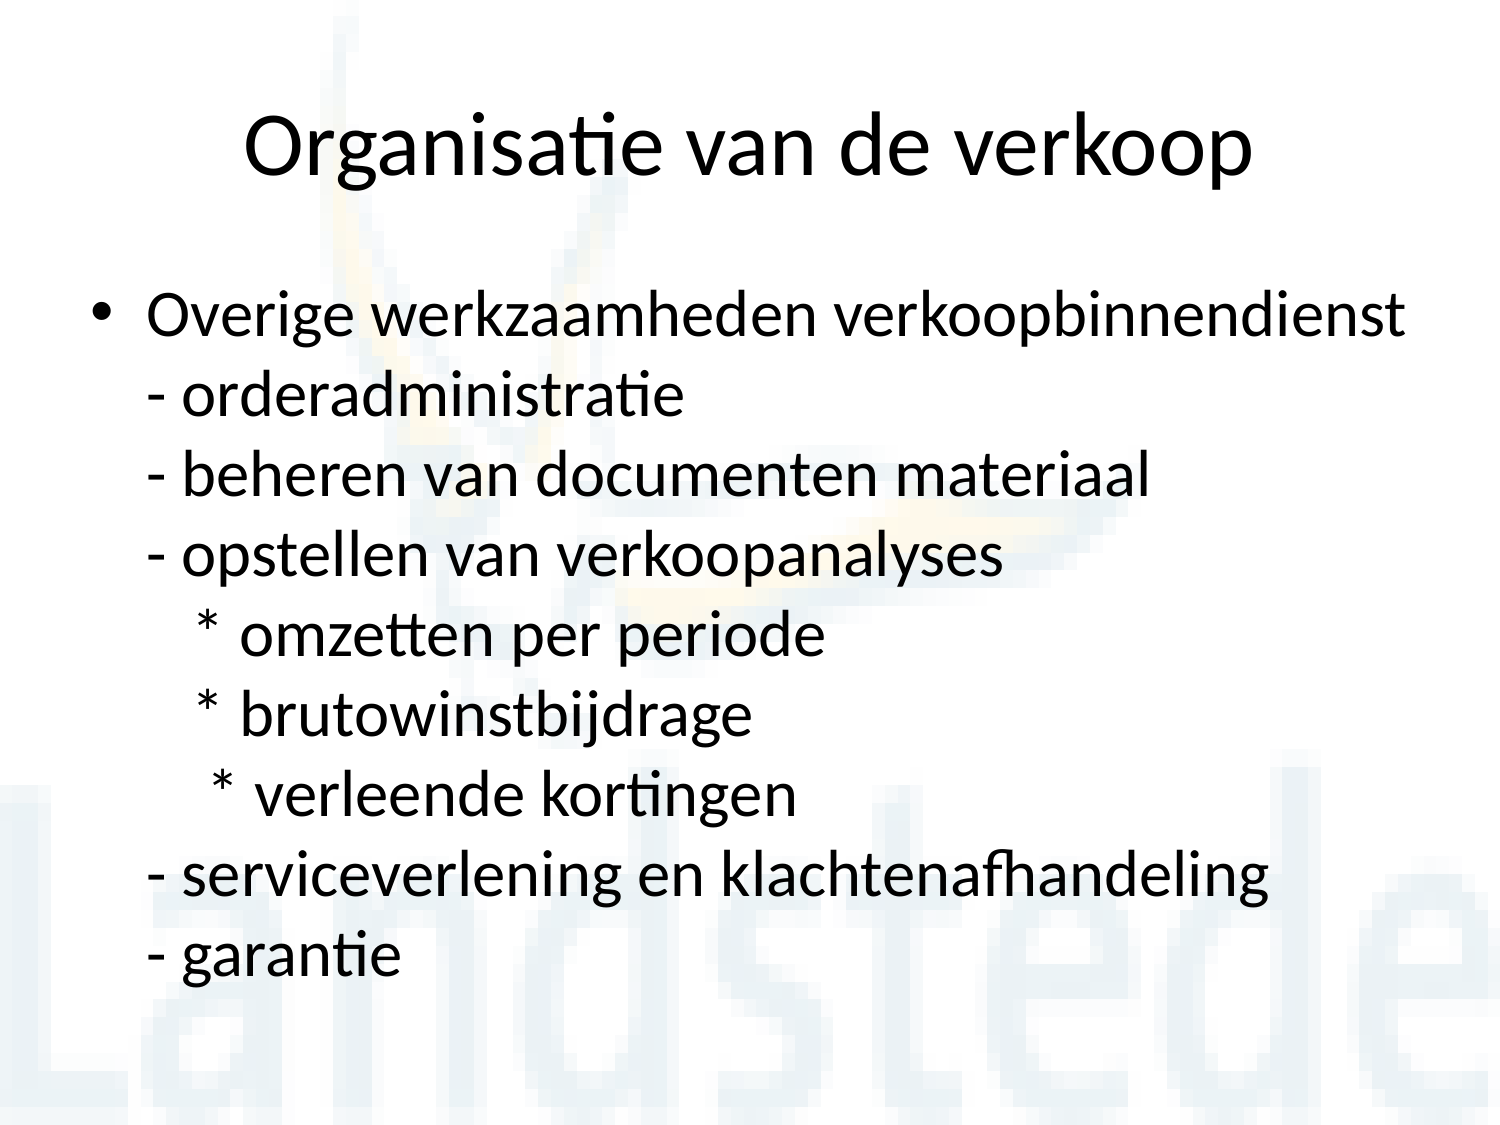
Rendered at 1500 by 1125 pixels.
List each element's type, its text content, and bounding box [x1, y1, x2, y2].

title Organisatie van de verkoop [75, 45, 1425, 233]
list Overige werkzaamheden verkoopbinnendienst - orderadministratie - beheren van documenten materiaal - opstellen van verkoopanalyses * omzetten per periode * brutowinstbijdrage * verleende kortingen - serviceverlening en klachtenafhandeling - garantie [75, 262, 1425, 1005]
